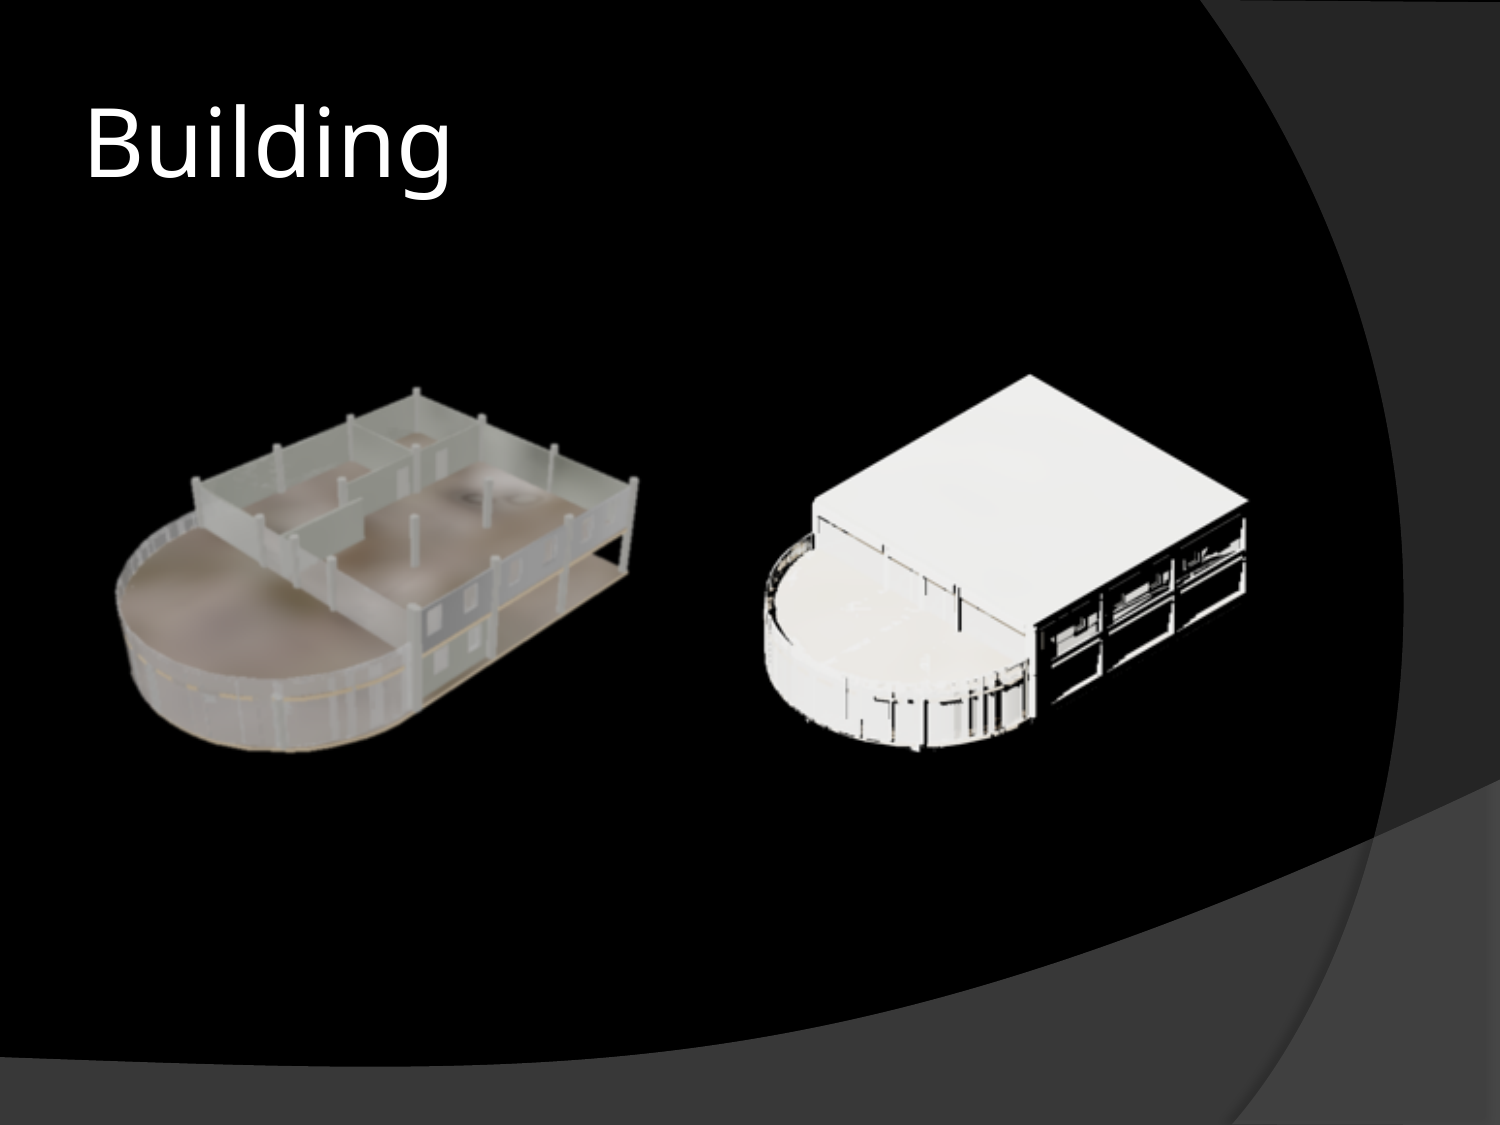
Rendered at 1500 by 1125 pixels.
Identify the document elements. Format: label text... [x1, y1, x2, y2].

picture [655, 282, 1330, 833]
title Building [75, 45, 1300, 233]
picture [0, 265, 704, 809]
